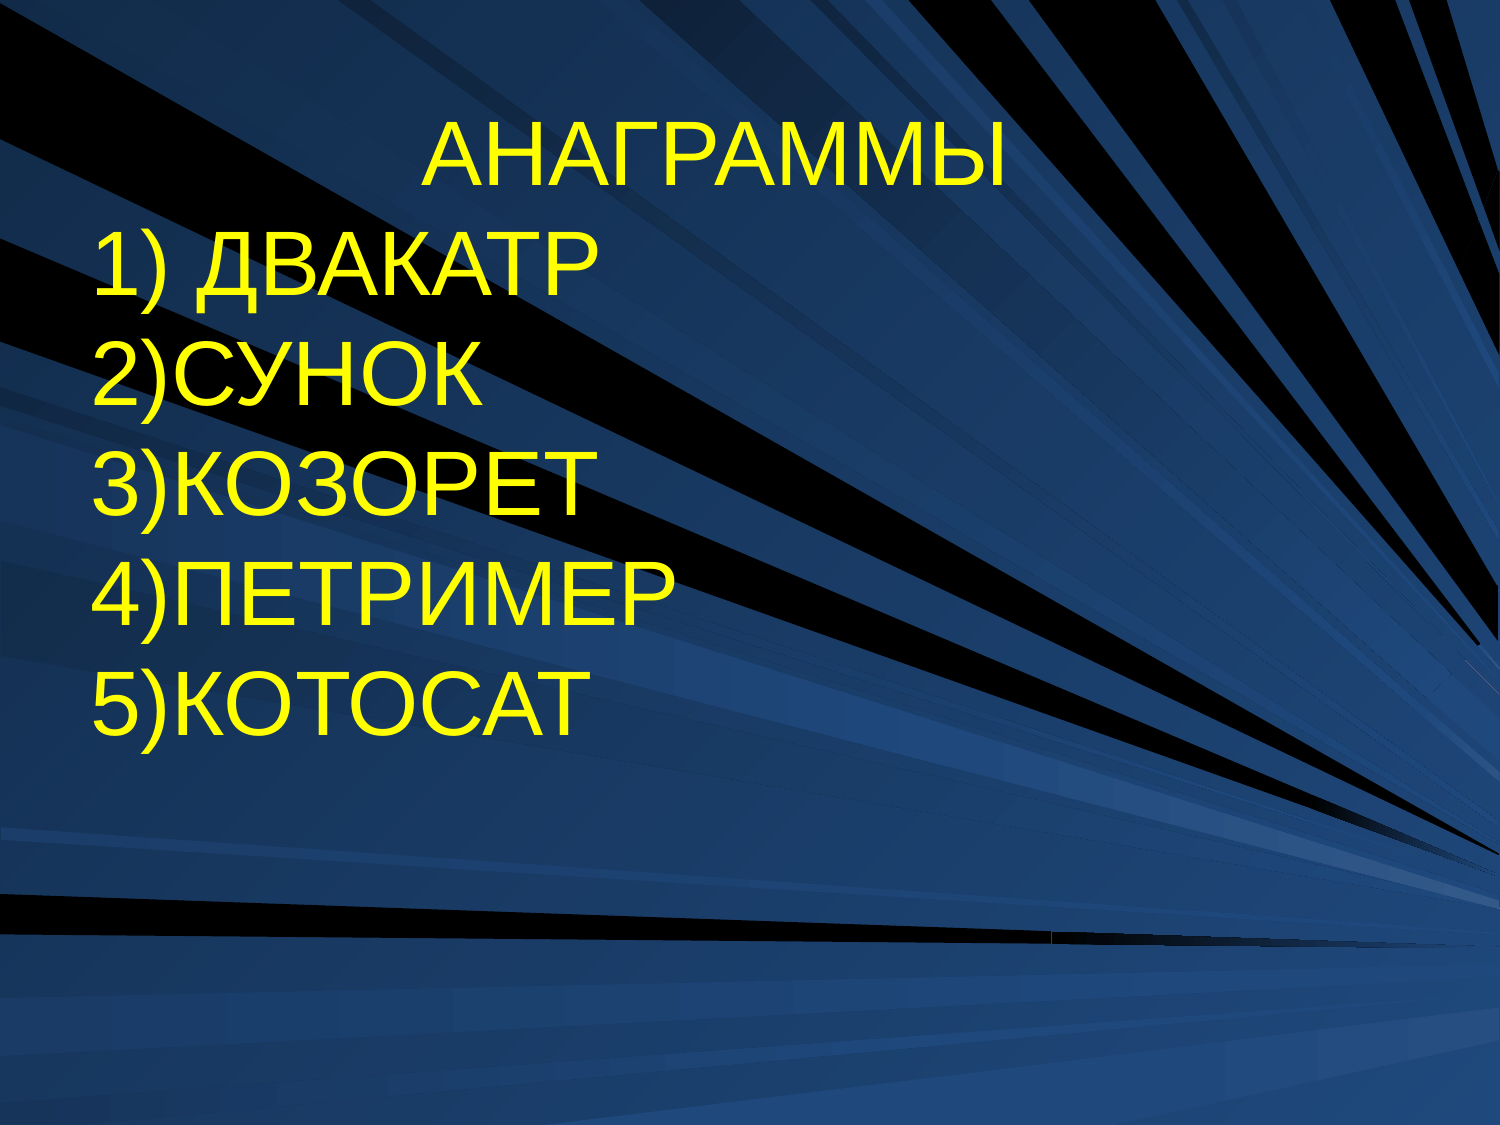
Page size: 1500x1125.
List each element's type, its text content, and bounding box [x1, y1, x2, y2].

title АНАГРАММЫ 1) ДВАКАТР 2)СУНОК 3)КОЗОРЕТ 4)ПЕТРИМЕР 5)КОТОСАТ [74, 45, 1426, 913]
